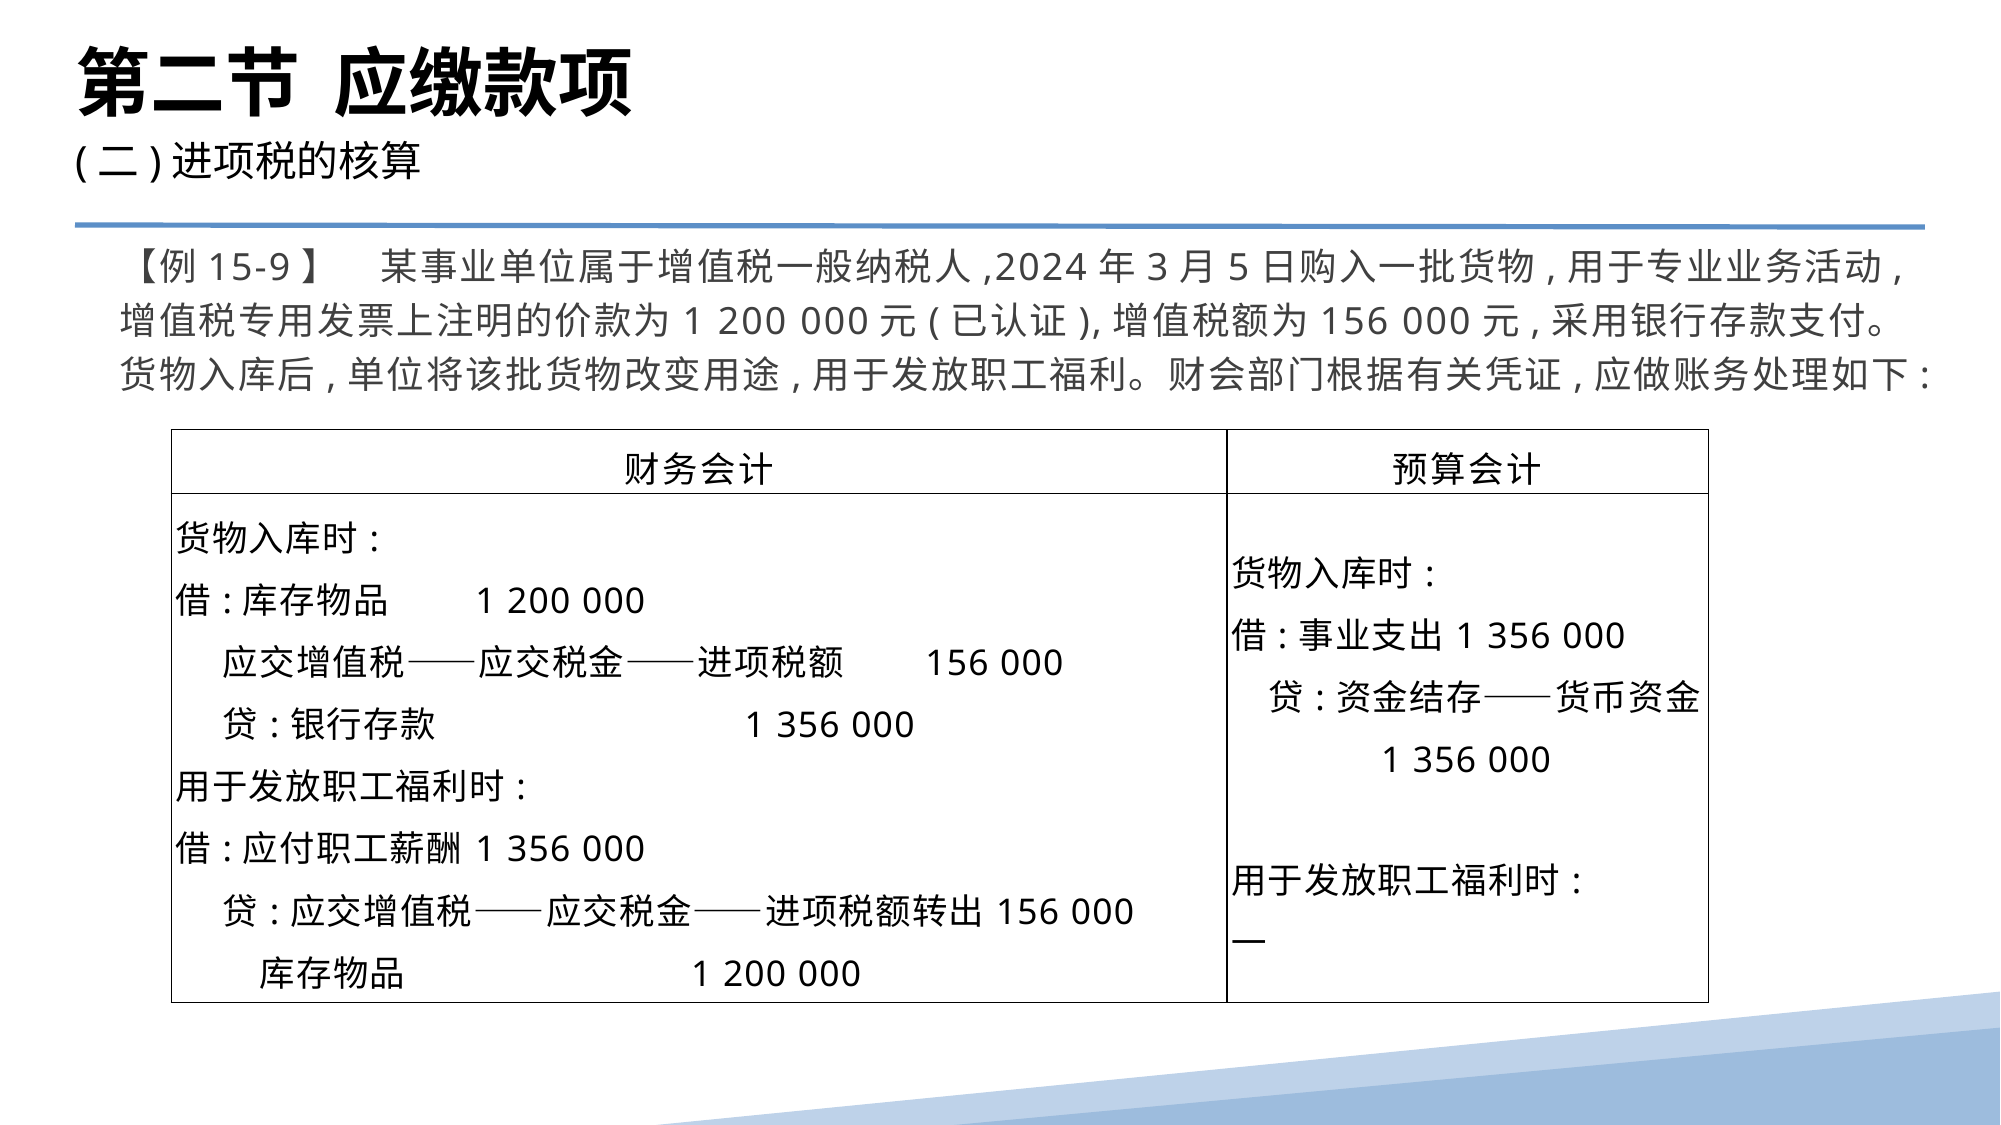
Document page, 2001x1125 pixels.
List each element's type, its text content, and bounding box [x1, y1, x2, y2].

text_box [74, 224, 1925, 228]
table_header 预算会计 [1228, 430, 1708, 493]
text_box 【例15-9】 某事业单位属于增值税一般纳税人,2024年3月5日购入一批货物,用于专业业务活动,增值税专用发票上注明的价款为1 200 000元(已认证),增值税额为156 000元,采用银行存款支付。货物入库后,单位将该批货物改变用途,用于发放职工福利。财会部门根据有关凭证,应做账务处理如下: [109, 203, 1936, 427]
table_cell 货物入库时: 借:事业支出1 356 000 贷:资金结存——货币资金 1 356 000 用于发放职工福利时: — [1228, 494, 1708, 991]
table_cell 货物入库时: 借:库存物品 1 200 000 应交增值税——应交税金——进项税额 156 000 贷:银行存款 1 356 000 用于发放职工福利时: 借:应付职工薪酬 1 356 000 贷:应交增值税——应交税金——进项税额转出156 000 库存物品 1 200 000 [172, 494, 1226, 1002]
text_box (二)进项税的核算 [75, 124, 1925, 200]
text_box 第二节 应缴款项 [75, 24, 1925, 124]
table_header 财务会计 [172, 430, 1226, 493]
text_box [656, 991, 2000, 1125]
